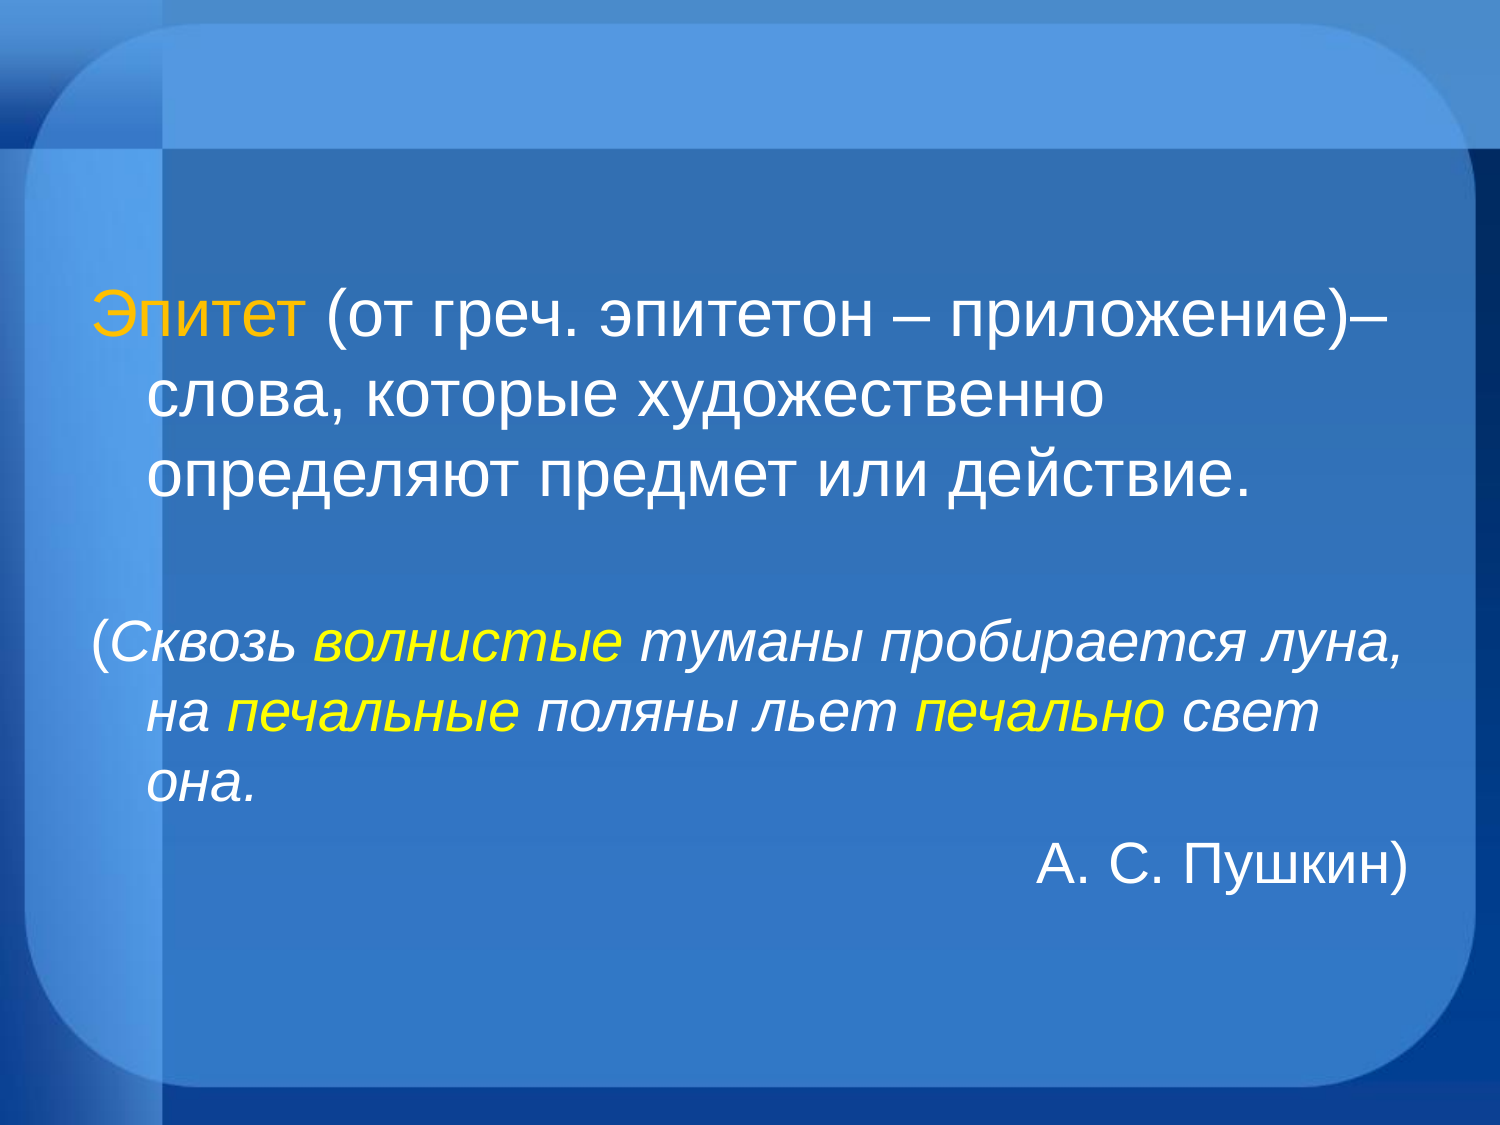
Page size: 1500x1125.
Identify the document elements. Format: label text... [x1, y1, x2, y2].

list Эпитет (от греч. эпитетон – приложение)– слова, которые художественно определяют предмет или действие. (Сквозь волнистые туманы пробирается луна, на печальные поляны льет печально свет она. А. С. Пушкин) [74, 262, 1426, 1006]
picture [0, 0, 1500, 1125]
